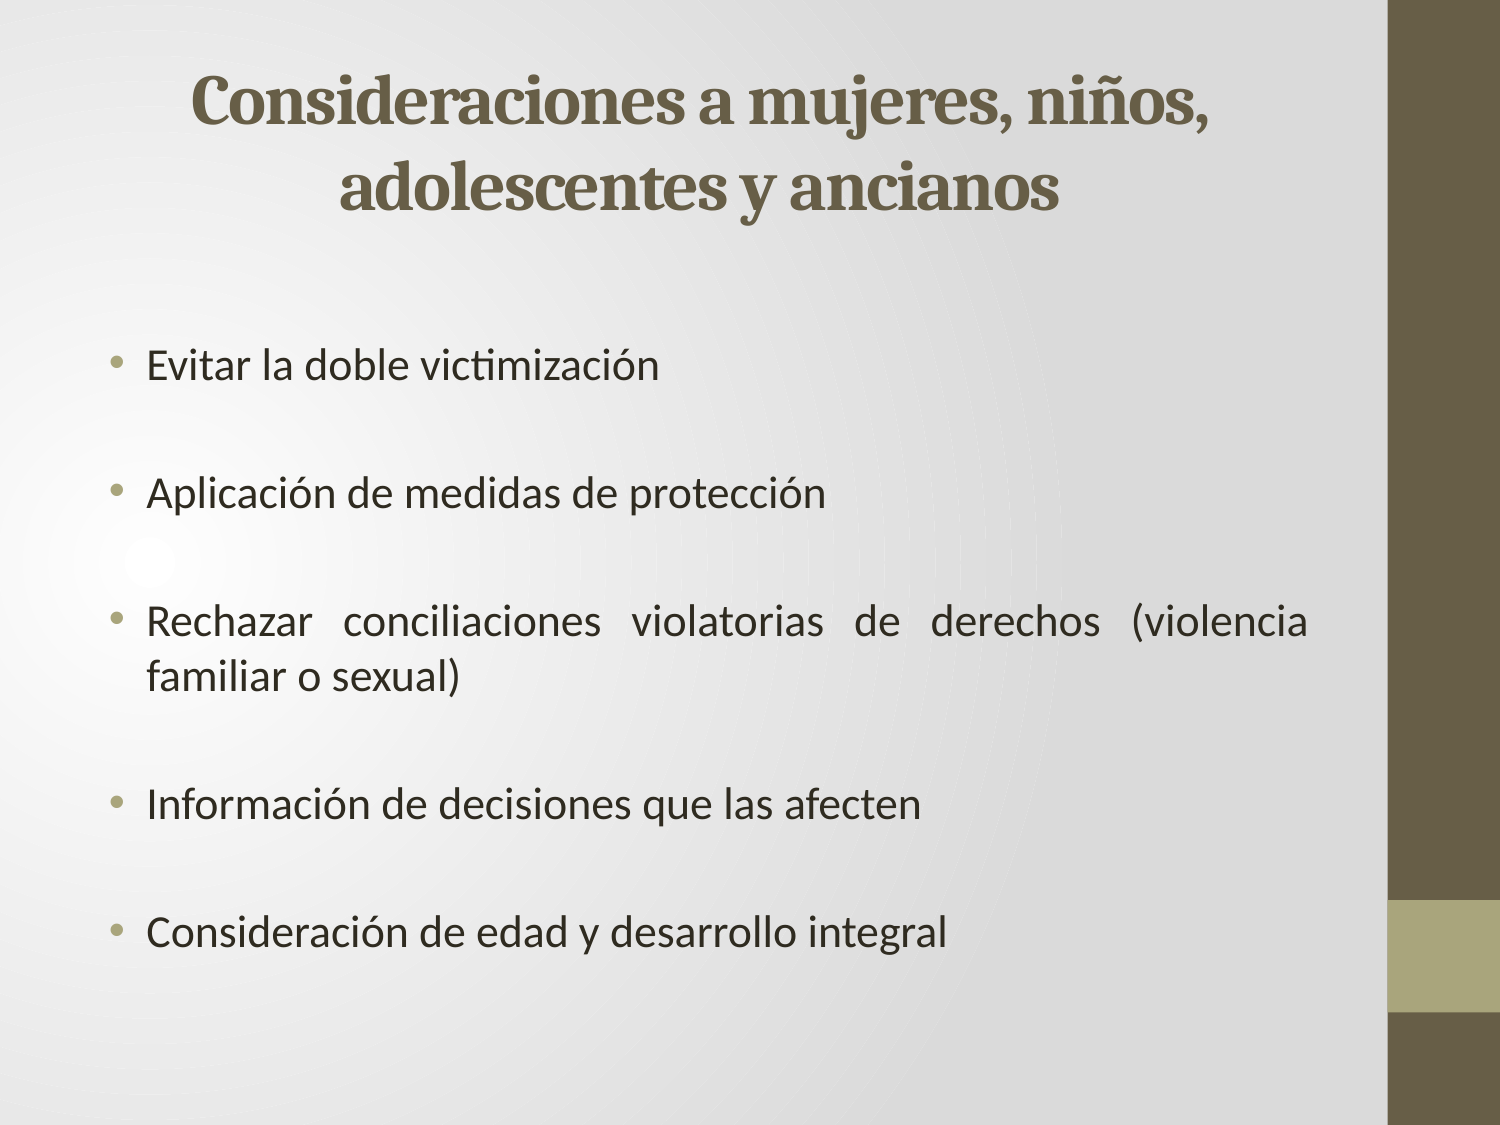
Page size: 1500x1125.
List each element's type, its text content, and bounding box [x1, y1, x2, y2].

list Evitar la doble victimización Aplicación de medidas de protección Rechazar conciliaciones violatorias de derechos (violencia familiar o sexual) Información de decisiones que las afecten Consideración de edad y desarrollo integral [75, 262, 1325, 1050]
title Consideraciones a mujeres, niños, adolescentes y ancianos [75, 45, 1325, 233]
